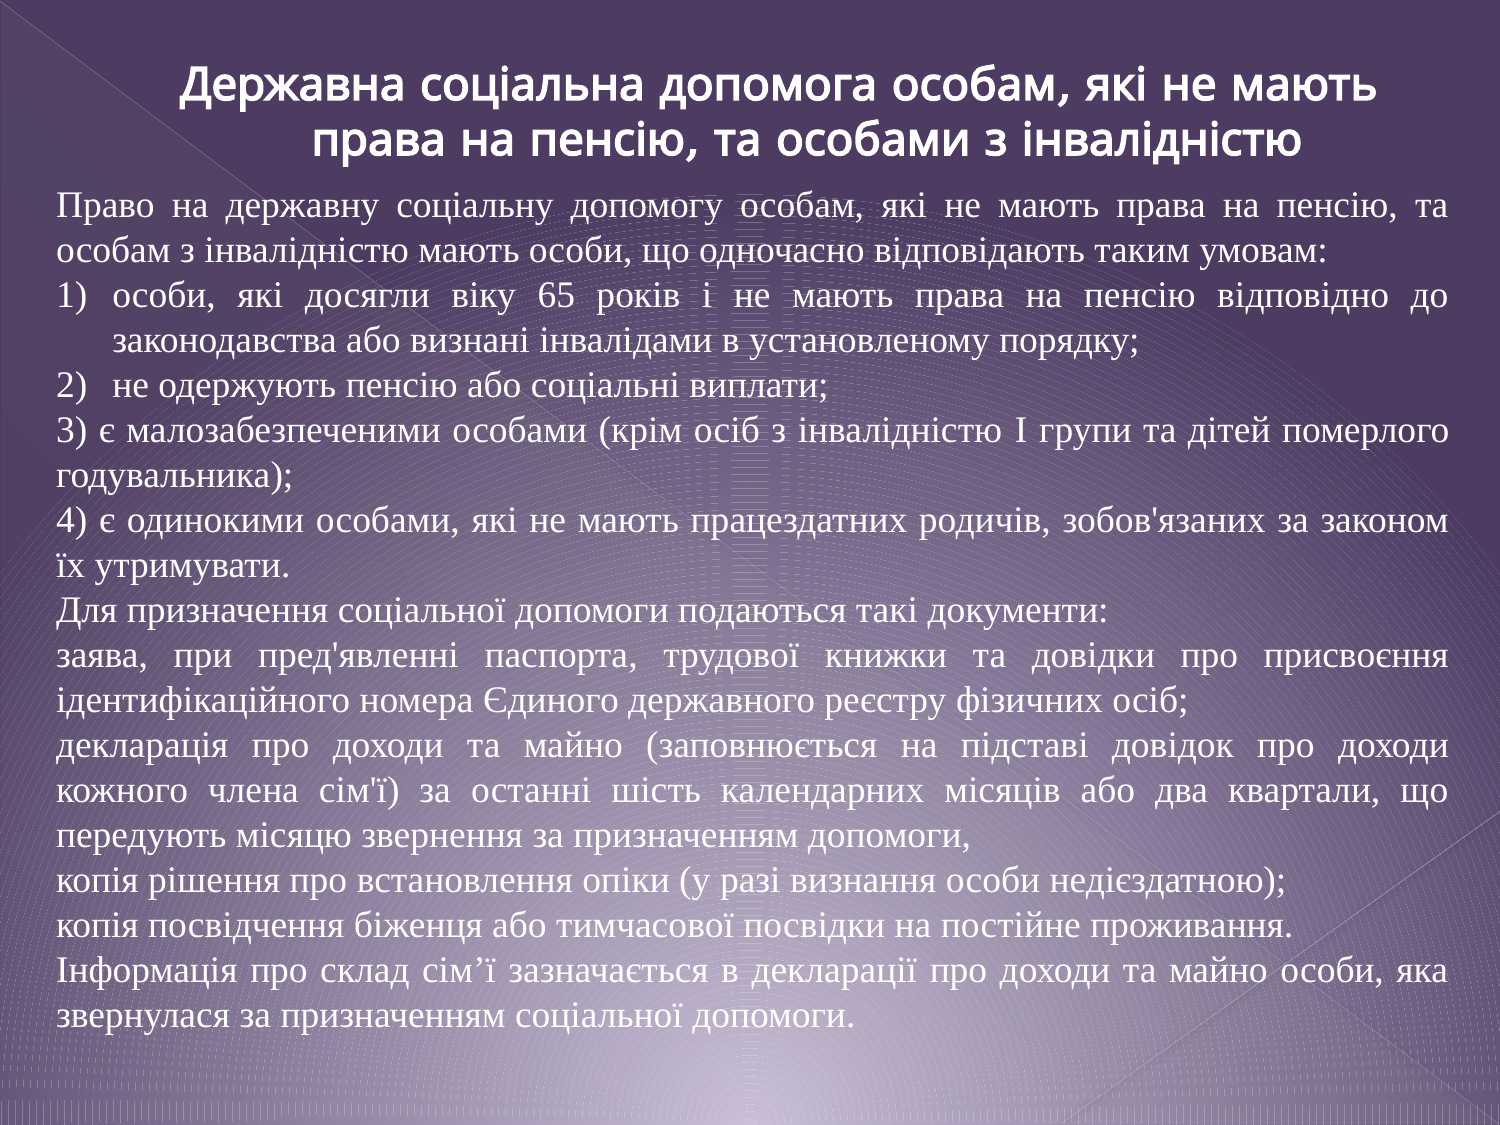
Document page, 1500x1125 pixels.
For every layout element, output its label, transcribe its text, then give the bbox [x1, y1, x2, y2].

text_box Право на державну соціальну допомогу особам, які не мають права на пенсію, та особам з інвалідністю мають особи, що одночасно відповідають таким умовам: особи, які досягли віку 65 років і не мають права на пенсію відповідно до законодавства або визнані інвалідами в установленому порядку; не одержують пенсію або соціальні виплати; 3) є малозабезпеченими особами (крім осіб з інвалідністю I групи та дітей померлого годувальника); 4) є одинокими особами, які не мають працездатних родичів, зобов'язаних за законом їх утримувати. Для призначення соціальної допомоги подаються такі документи: заява, при пред'явленні паспорта, трудової книжки та довідки про присвоєння ідентифікаційного номера Єдиного державного реєстру фізичних осіб; декларація про доходи та майно (заповнюється на підставі довідок про доходи кожного члена сім'ї) за останні шість календарних місяців або два квартали, що передують місяцю звернення за призначенням допомоги, копія рішення про встановлення опіки (у разі визнання особи недієздатною); копія посвідчення біженця або тимчасової посвідки на постійне проживання. Інформація про склад сім’ї зазначається в декларації про доходи та майно особи, яка звернулася за призначенням соціальної допомоги. [41, 173, 1465, 1088]
text_box Державна соціальна допомога особам, які не мають права на пенсію, та особами з інвалідністю [93, 46, 1465, 172]
